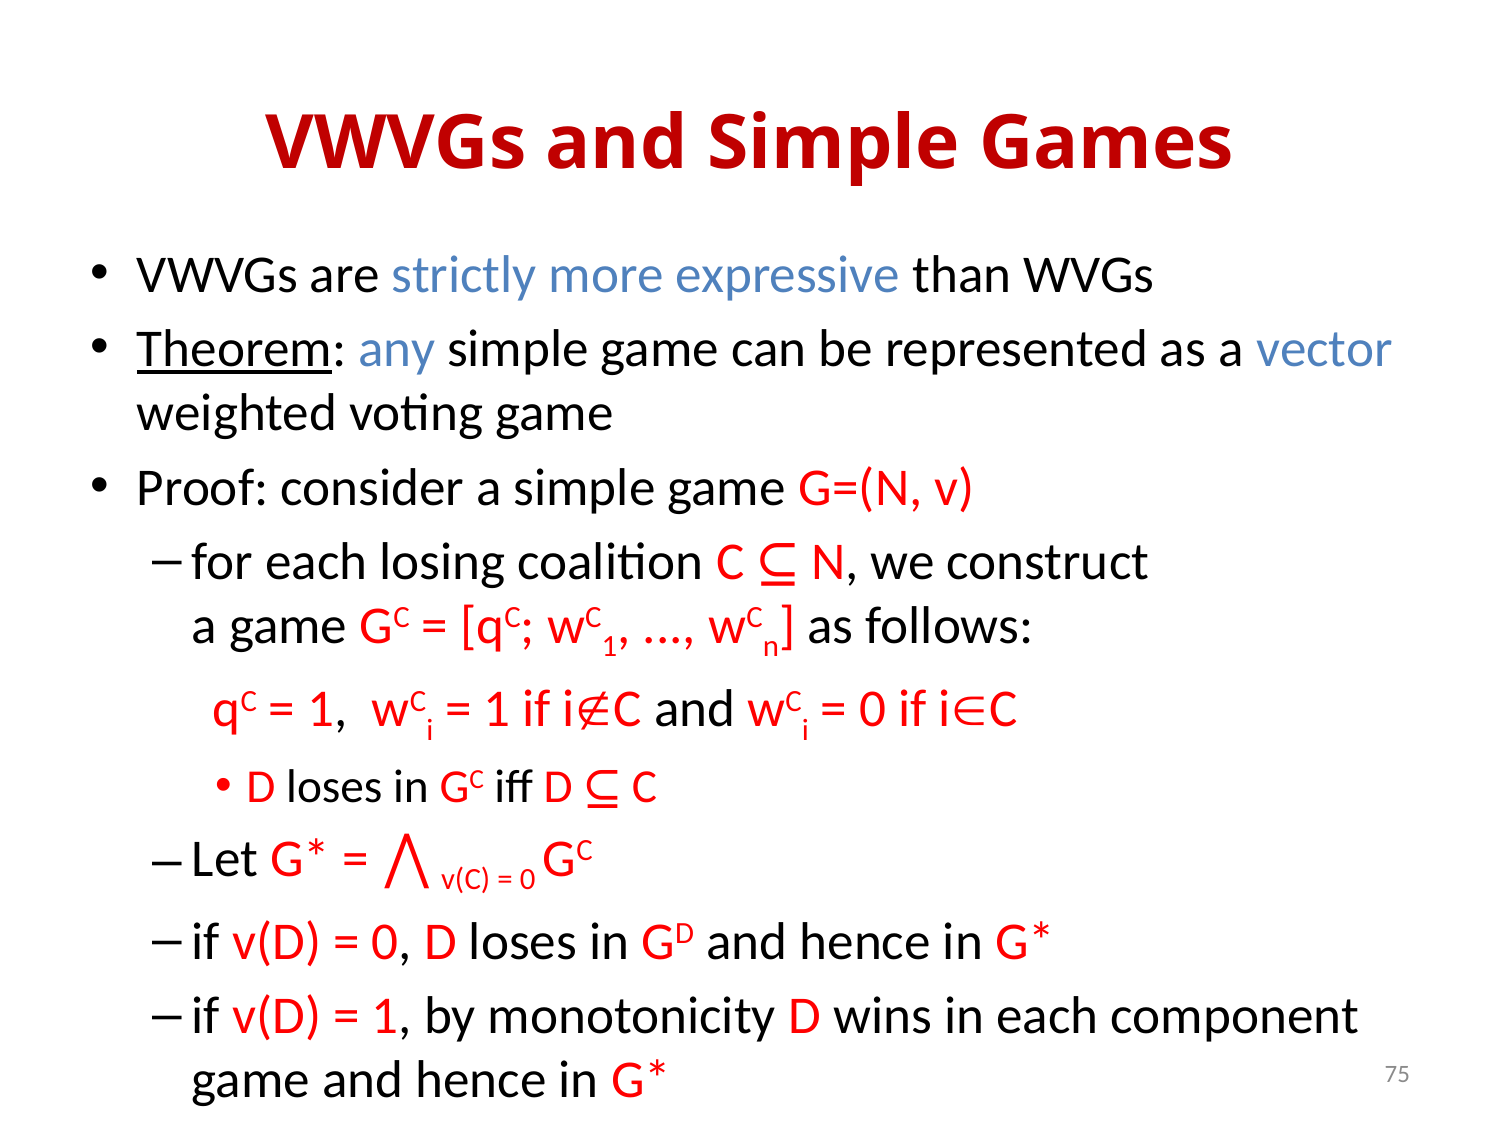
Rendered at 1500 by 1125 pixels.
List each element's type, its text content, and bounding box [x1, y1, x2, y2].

slide_number 75 [1074, 1042, 1425, 1103]
title VWVGs and Simple Games [75, 45, 1425, 231]
list VWVGs are strictly more expressive than WVGs Theorem: any simple game can be represented as a vector weighted voting game Proof: consider a simple game G=(N, v) for each losing coalition C ⊆ N, we construct a game GC = [qC; wC1, ..., wCn] as follows: qC = 1, wCi = 1 if iC and wCi = 0 if iC D loses in GC iff D ⊆ C Let G* = ⋀ v(C) = 0 GC if v(D) = 0, D loses in GD and hence in G* if v(D) = 1, by monotonicity D wins in each component game and hence in G* [75, 231, 1447, 1125]
